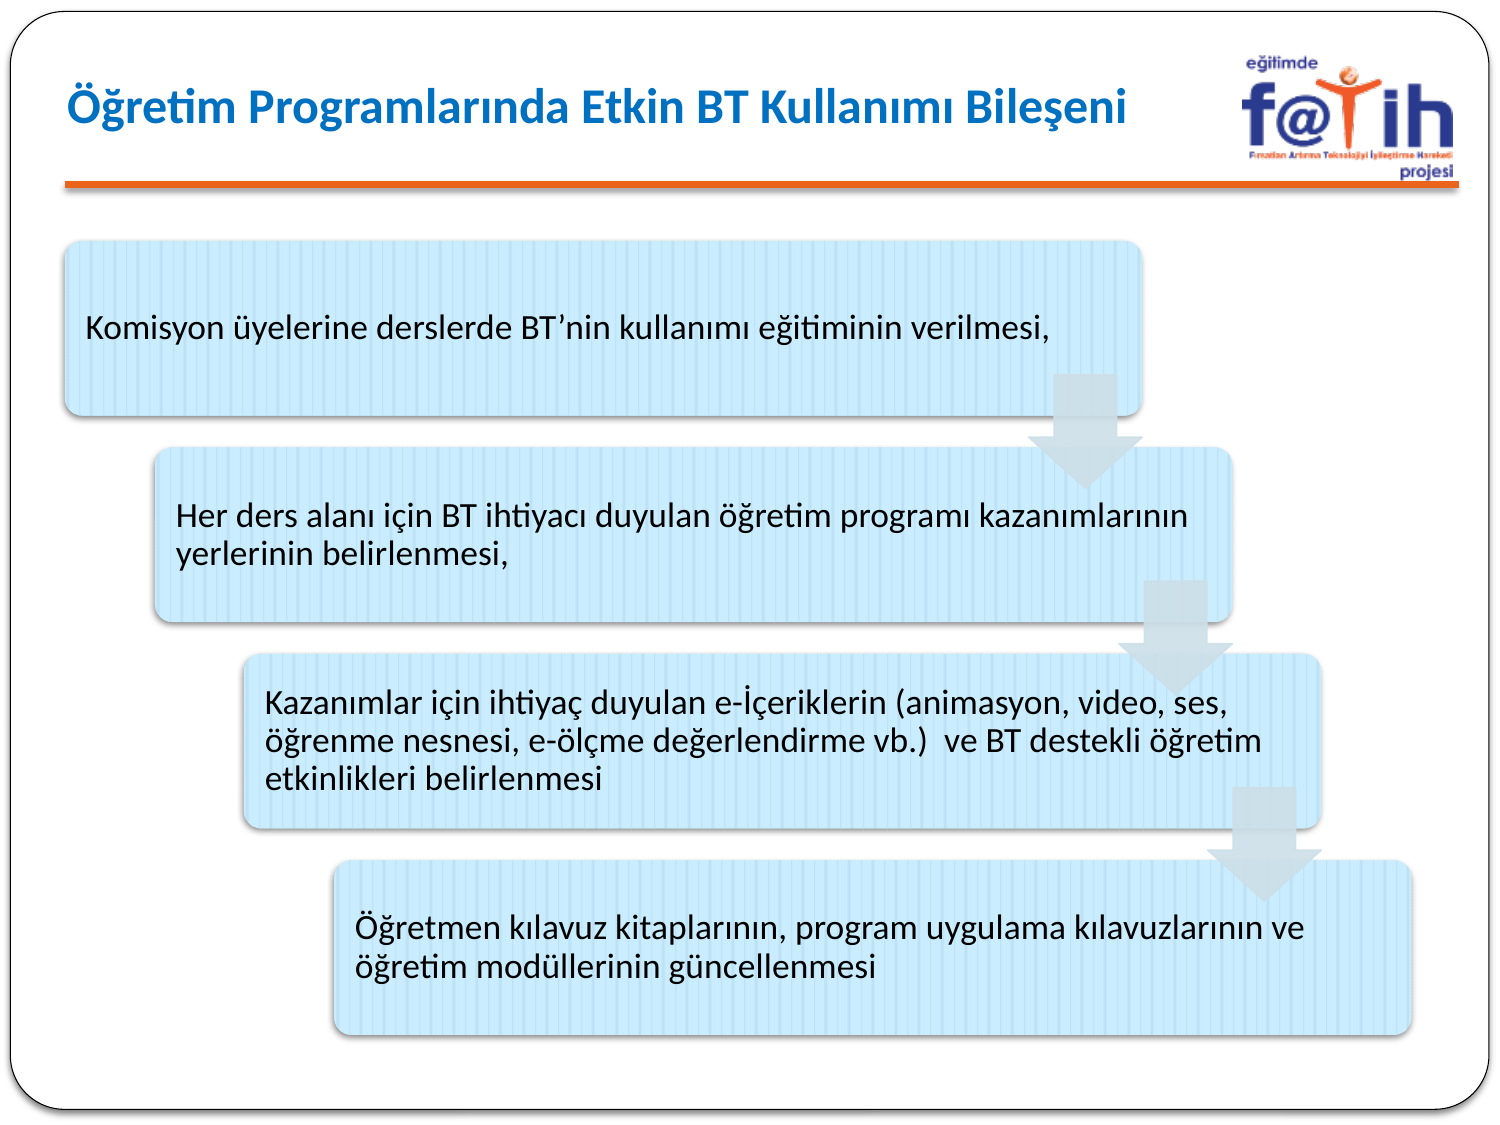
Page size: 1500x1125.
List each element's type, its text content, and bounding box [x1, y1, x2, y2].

text_box Öğretim Programlarında Etkin BT Kullanımı Bileşeni [53, 66, 1187, 149]
picture [1242, 54, 1453, 182]
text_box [64, 240, 1412, 1036]
